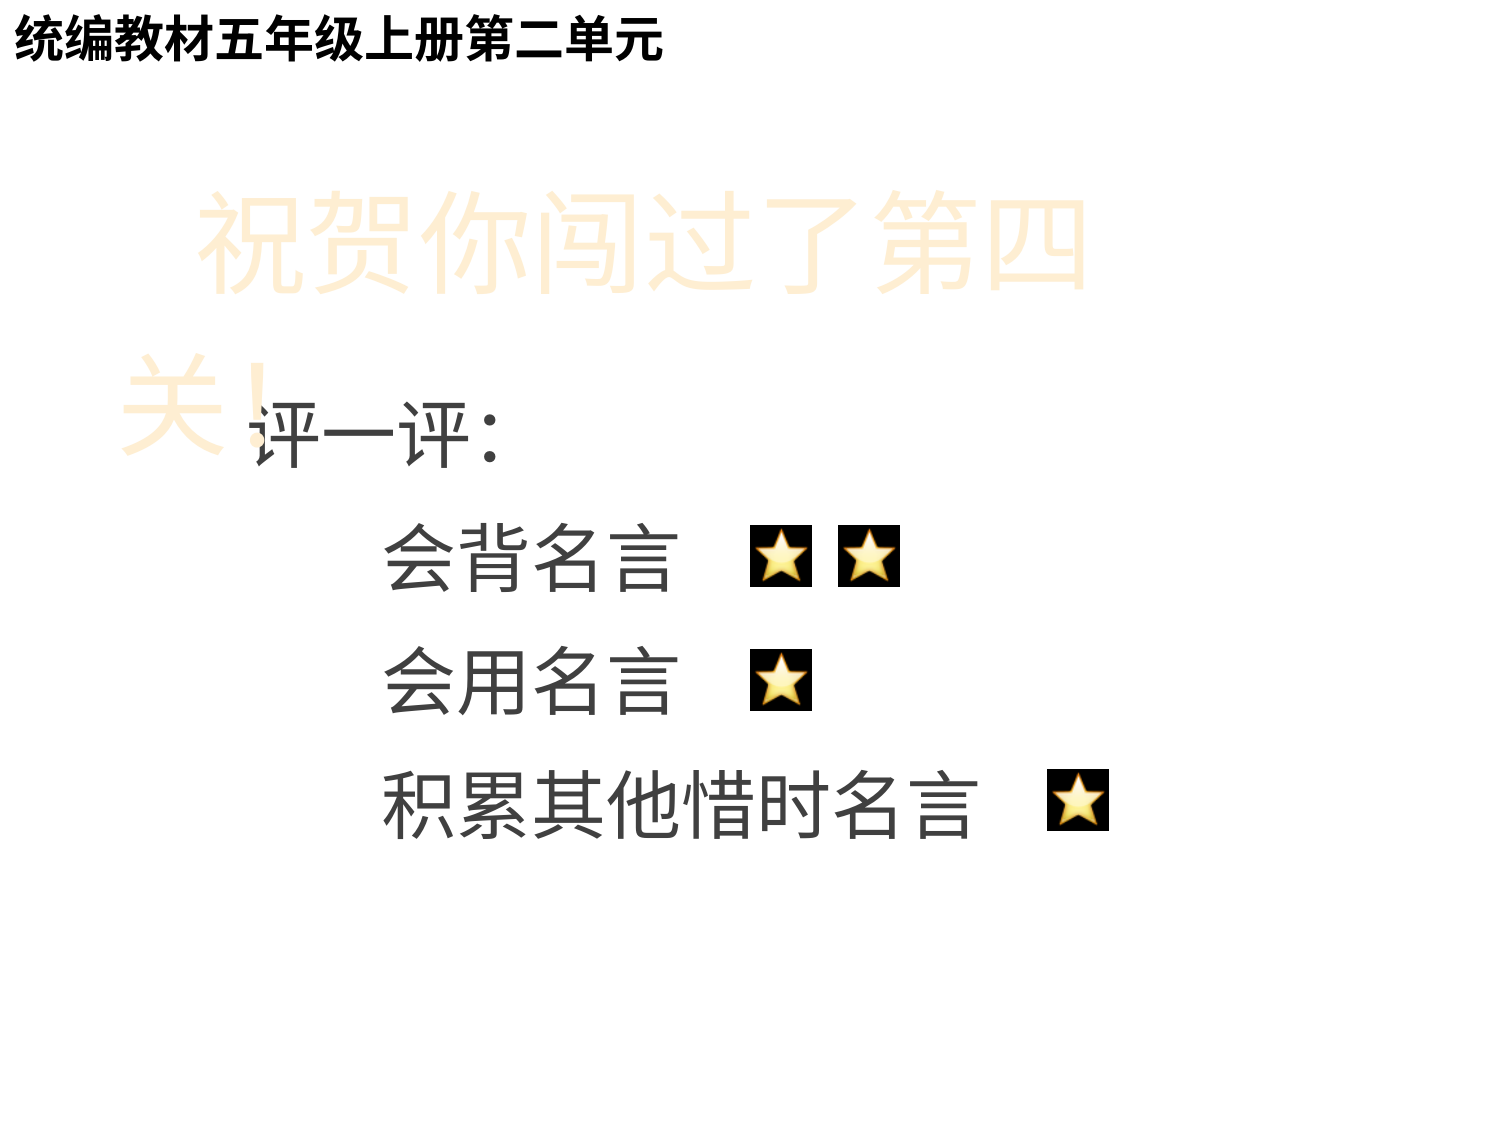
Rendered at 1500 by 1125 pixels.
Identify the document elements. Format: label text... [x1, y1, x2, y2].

picture [838, 525, 900, 587]
list 评一评： 会背名言 会用名言 积累其他惜时名言 [230, 361, 1170, 905]
picture [750, 525, 812, 587]
picture [1047, 769, 1109, 831]
picture [750, 649, 812, 711]
text_box 祝贺你闯过了第四关！ [101, 138, 1289, 321]
text_box 统编教材五年级上册第二单元 [0, 0, 680, 75]
